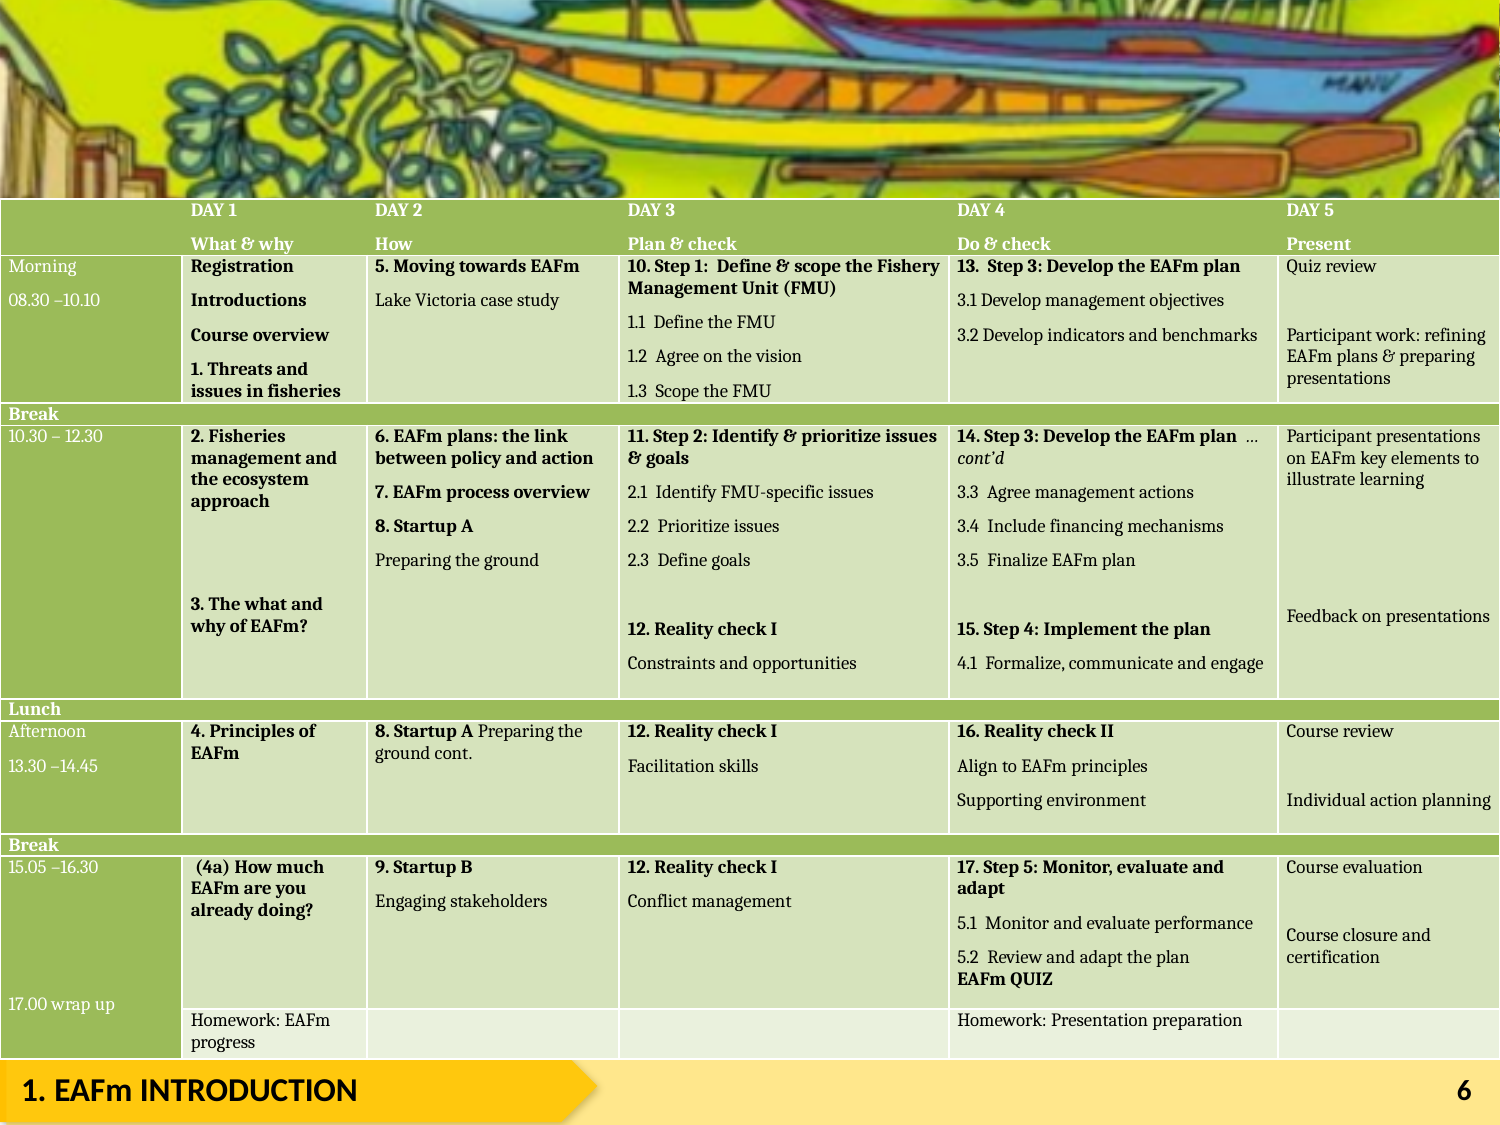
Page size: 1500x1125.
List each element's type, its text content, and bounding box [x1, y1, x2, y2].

table_cell Course review Individual action planning [1279, 722, 1499, 833]
table_cell 10.30 – 12.30 [1, 426, 181, 698]
table_cell 14. Step 3: Develop the EAFm plan …cont’d 3.3 Agree management actions 3.4 Include financing mechanisms 3.5 Finalize EAFm plan 15. Step 4: Implement the plan 4.1 Formalize, communicate and engage [950, 426, 1277, 698]
table_cell 6. EAFm plans: the link between policy and action 7. EAFm process overview 8. Startup A Preparing the ground [368, 426, 618, 698]
table_cell 4. Principles of EAFm [183, 722, 366, 833]
table_cell (4a) How much EAFm are you already doing? [183, 857, 366, 1008]
table_cell 10. Step 1: Define & scope the Fishery Management Unit (FMU) 1.1 Define the FMU 1.2 Agree on the vision 1.3 Scope the FMU [620, 256, 948, 402]
table_cell 12. Reality check I Facilitation skills [620, 722, 948, 833]
table_cell Lunch [1, 700, 1499, 720]
table_cell 16. Reality check II Align to EAFm principles Supporting environment [950, 722, 1277, 833]
table_cell 8. Startup A Preparing the ground cont. [368, 722, 618, 833]
table_cell [1279, 1010, 1499, 1058]
table_cell 11. Step 2: Identify & prioritize issues & goals 2.1 Identify FMU-specific issues 2.2 Prioritize issues 2.3 Define goals 12. Reality check I Constraints and opportunities [620, 426, 948, 698]
table_cell Break [1, 835, 1499, 855]
table_header DAY 1 What & why [182, 200, 367, 255]
table_cell Participant presentations on EAFm key elements to illustrate learning Feedback on presentations [1279, 426, 1499, 698]
table_cell 12. Reality check I Conflict management [620, 857, 948, 1008]
table_cell 17. Step 5: Monitor, evaluate and adapt 5.1 Monitor and evaluate performance 5.2 Review and adapt the plan EAFm QUIZ [950, 857, 1277, 1008]
slide_number 6 [1401, 1060, 1487, 1119]
table_cell 5. Moving towards EAFm Lake Victoria case study [368, 256, 618, 402]
table_cell Registration Introductions Course overview 1. Threats and issues in fisheries [183, 256, 366, 402]
table_cell 2. Fisheries management and the ecosystem approach 3. The what and why of EAFm? [183, 426, 366, 698]
table_cell Course evaluation Course closure and certification [1279, 857, 1499, 1008]
table_cell [620, 1010, 948, 1058]
table_cell Afternoon 13.30 –14.45 [1, 722, 181, 833]
picture [0, 0, 1500, 198]
table_header DAY 2 How [367, 200, 619, 255]
table_cell Homework: Presentation preparation [950, 1010, 1277, 1058]
table_cell Quiz review Participant work: refining EAFm plans & preparing presentations [1279, 256, 1499, 402]
table_header DAY 5 Present [1278, 200, 1499, 255]
table_cell 15.05 –16.30 17.00 wrap up [1, 857, 181, 1058]
table_header DAY 4 Do & check [949, 200, 1278, 255]
table_cell Homework: EAFm progress [183, 1010, 366, 1058]
table_cell 13. Step 3: Develop the EAFm plan 3.1 Develop management objectives 3.2 Develop indicators and benchmarks [950, 256, 1277, 402]
table_header DAY 3 Plan & check [619, 200, 949, 255]
table_cell Break [1, 404, 1499, 425]
table_header [1, 200, 182, 255]
table_cell 9. Startup B Engaging stakeholders [368, 857, 618, 1008]
table_cell [368, 1010, 618, 1058]
table_cell Morning 08.30 –10.10 [1, 256, 181, 402]
